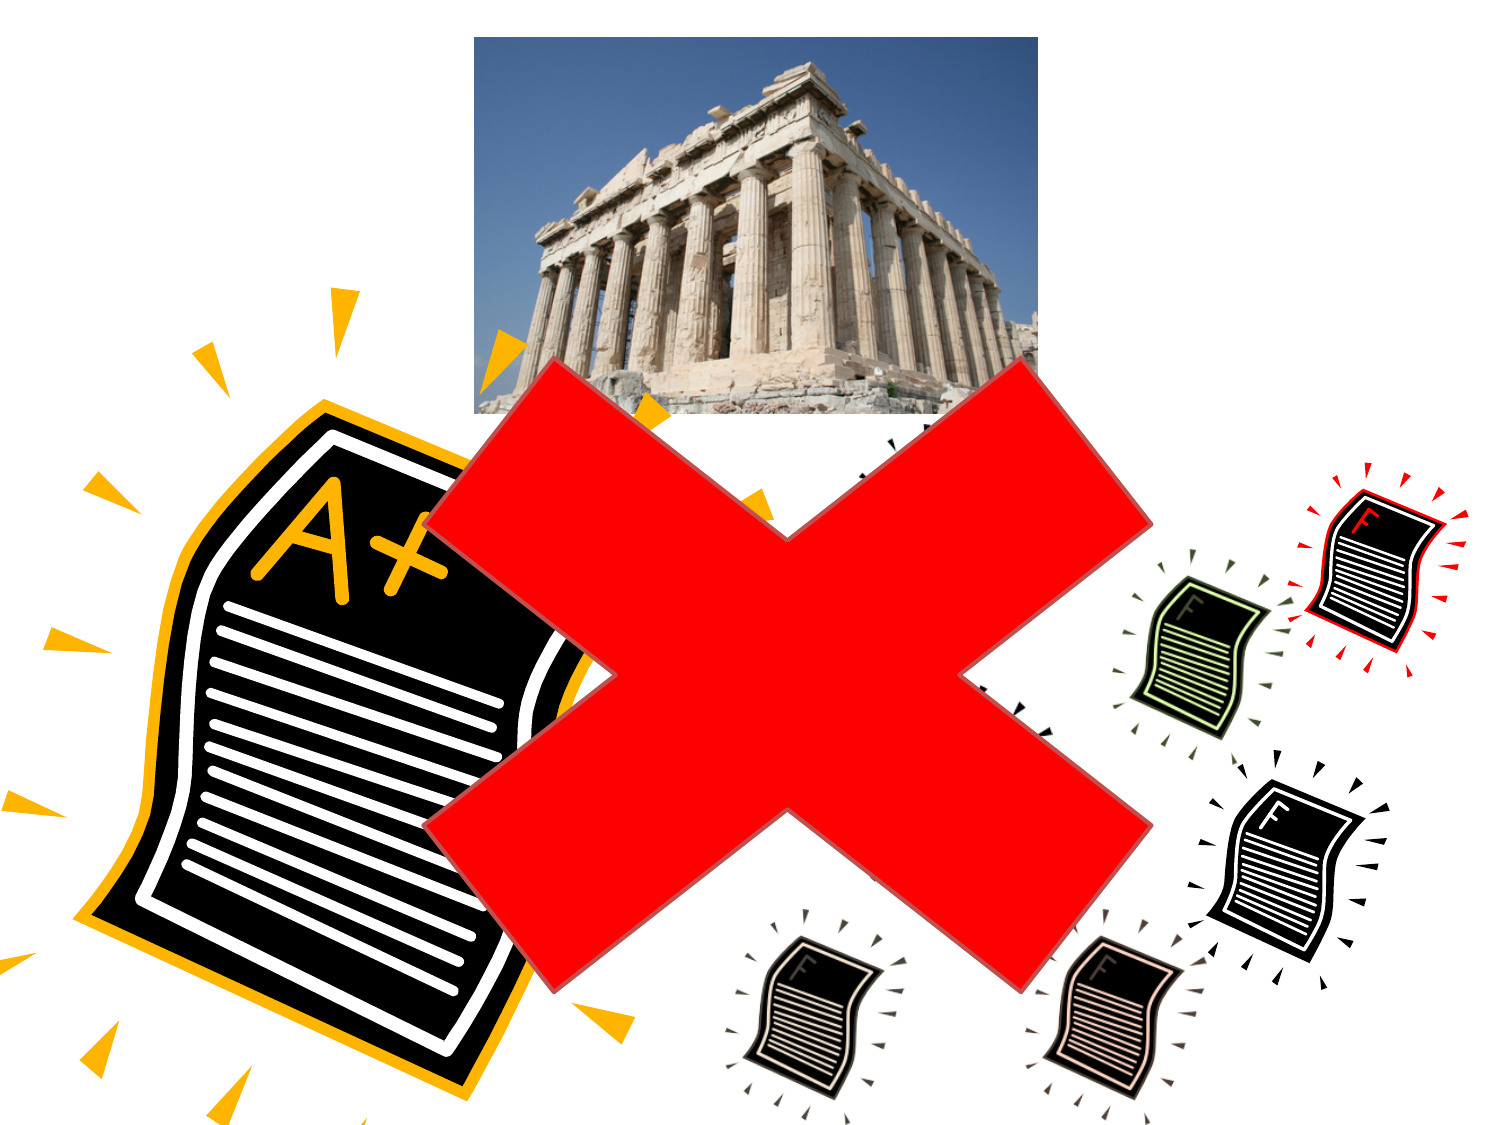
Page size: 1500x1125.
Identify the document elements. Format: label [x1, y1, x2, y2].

text_box [1035, 379, 1154, 612]
text_box [1057, 748, 1154, 908]
picture [0, 287, 775, 1125]
text_box [779, 502, 846, 857]
list [724, 909, 907, 1125]
list [474, 37, 1038, 414]
picture [849, 462, 1469, 1125]
picture [837, 424, 1040, 666]
text_box [929, 923, 1019, 994]
